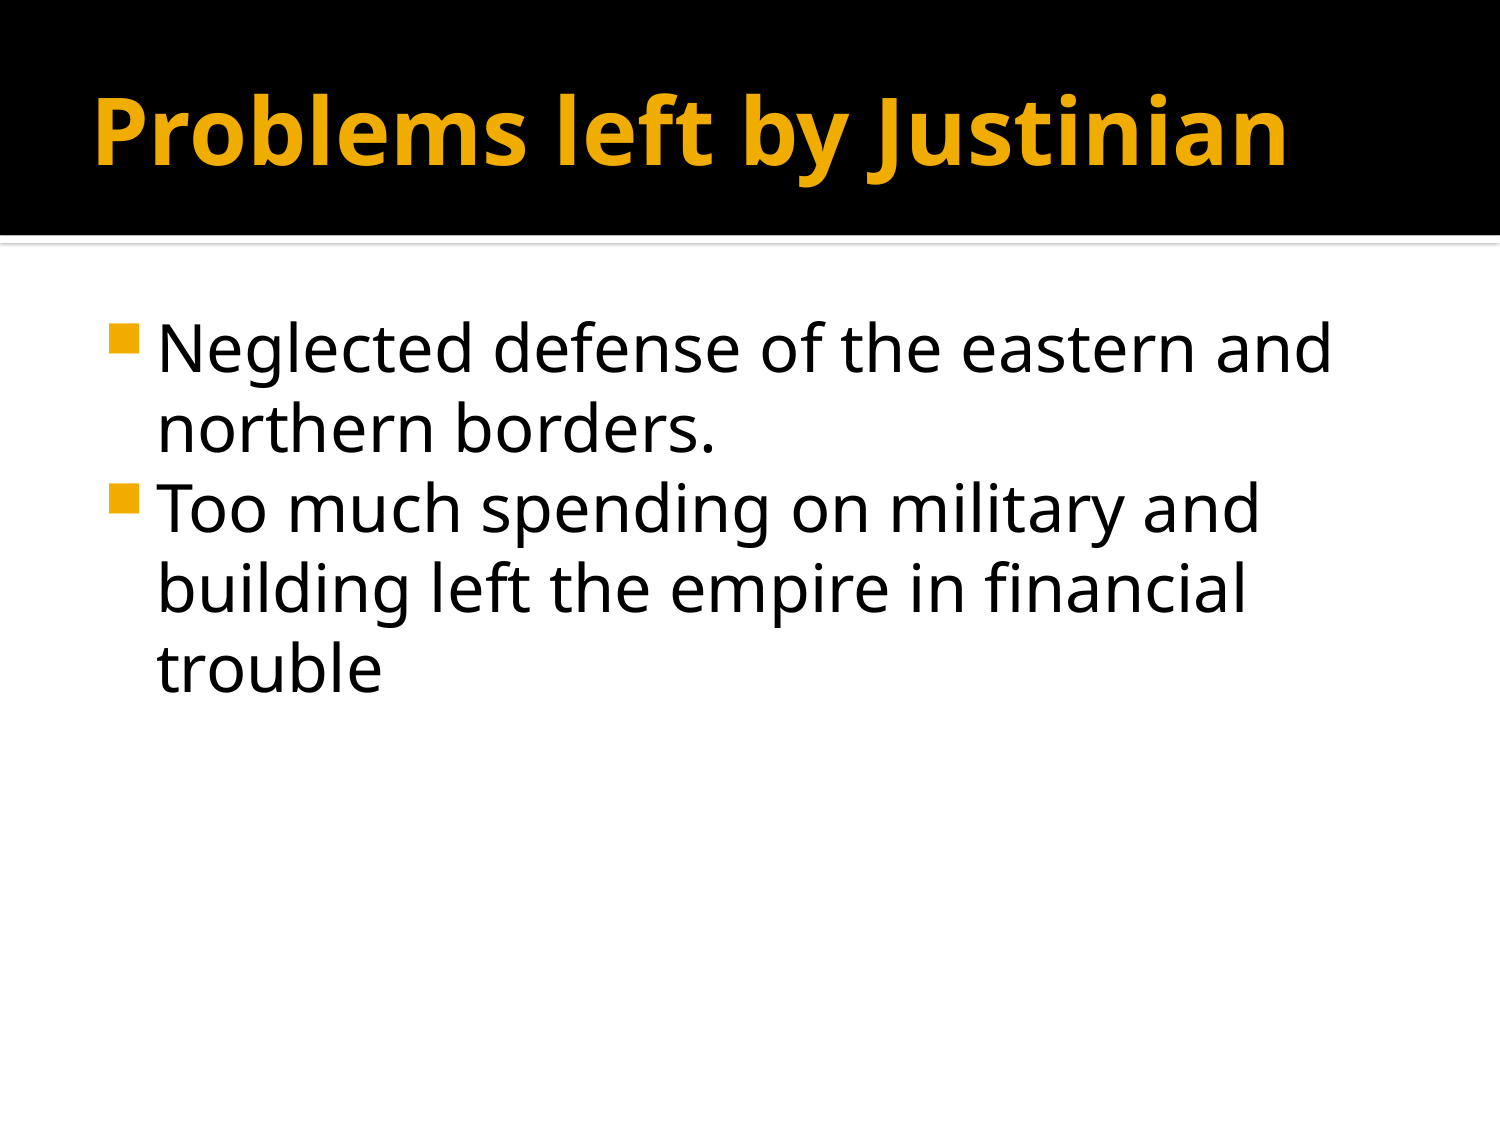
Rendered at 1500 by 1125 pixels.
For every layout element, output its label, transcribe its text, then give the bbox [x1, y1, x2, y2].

list Neglected defense of the eastern and northern borders. Too much spending on military and building left the empire in financial trouble [75, 291, 1425, 1050]
title Problems left by Justinian [75, 25, 1425, 231]
